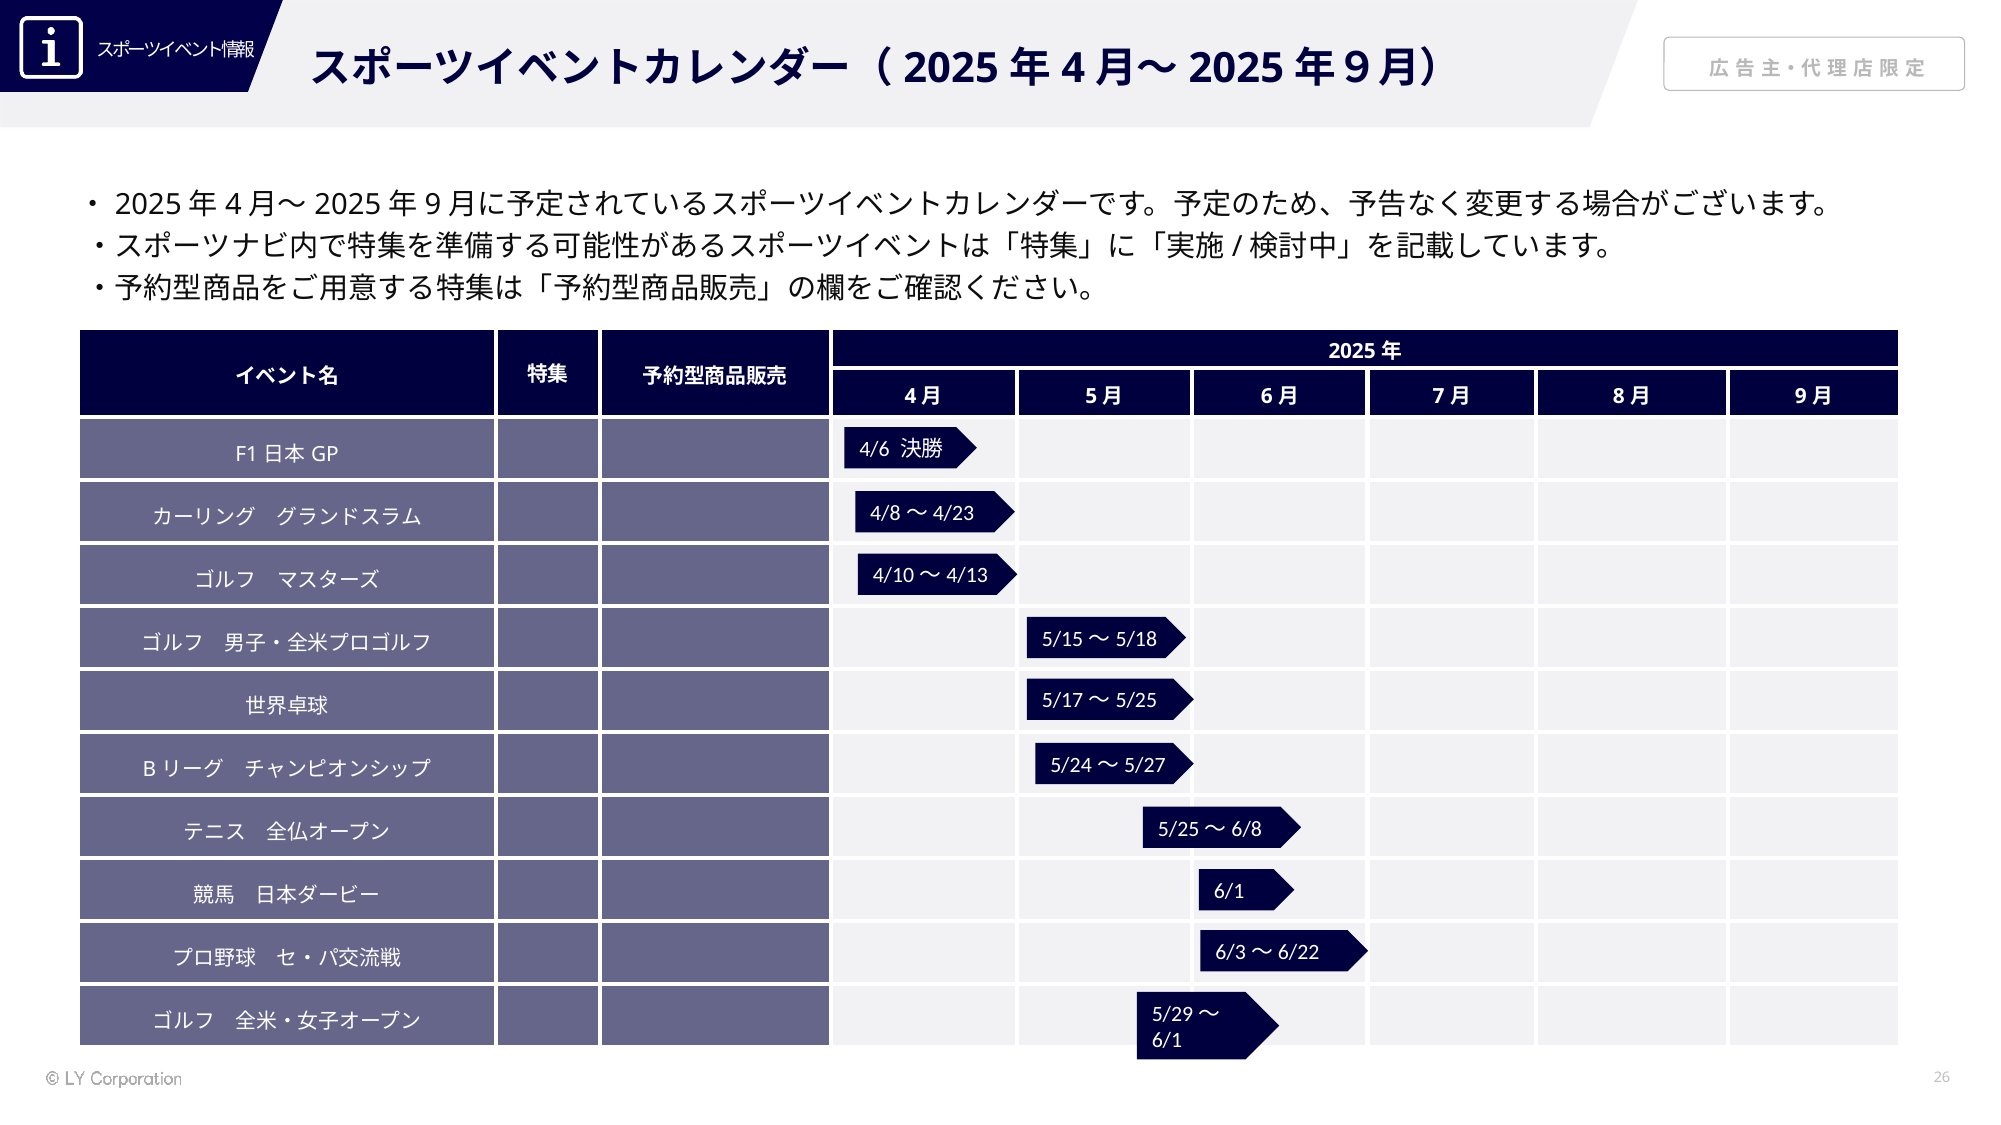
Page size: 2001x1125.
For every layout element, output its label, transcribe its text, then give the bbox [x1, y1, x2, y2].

table_cell [1194, 986, 1365, 1045]
table_cell [1019, 671, 1190, 730]
table_cell [1370, 734, 1534, 793]
table_cell [1370, 986, 1534, 1045]
table_cell プロ野球 セ・パ交流戦 [80, 923, 494, 982]
table_cell カーリング グランドスラム [80, 482, 494, 541]
table_cell [833, 734, 1015, 793]
table_cell [498, 482, 598, 541]
table_cell 9月 [1730, 370, 1898, 415]
table_cell [1370, 482, 1534, 541]
table_cell [602, 545, 829, 604]
table_cell 8月 [1538, 370, 1726, 415]
table_cell [1370, 797, 1534, 856]
table_cell [1538, 986, 1726, 1045]
table_cell [1370, 545, 1534, 604]
text_box 5/24〜5/27 [1035, 742, 1194, 785]
table_cell [1019, 545, 1190, 604]
table_cell [498, 608, 598, 667]
table_cell ゴルフ 男子・全米プロゴルフ [80, 608, 494, 667]
table_cell [602, 923, 829, 982]
table_cell [1019, 734, 1190, 793]
table_cell [1538, 545, 1726, 604]
table_cell [498, 419, 598, 478]
table_cell [1194, 419, 1365, 478]
text_box 4/6 決勝 [844, 427, 977, 469]
table_cell [498, 671, 598, 730]
table_cell テニス 全仏オープン [80, 797, 494, 856]
table_cell [1019, 860, 1190, 919]
table_header 2025年 [833, 330, 1898, 366]
table_cell [1538, 482, 1726, 541]
text_box 5/15～5/18 [1026, 616, 1187, 659]
table_cell [1019, 797, 1190, 856]
table_cell [1194, 797, 1365, 856]
table_cell 4月 [833, 370, 1015, 415]
table_cell [602, 482, 829, 541]
table_cell 7月 [1370, 370, 1534, 415]
table_cell 世界卓球 [80, 671, 494, 730]
table_cell [498, 545, 598, 604]
table_cell [1019, 608, 1190, 667]
text_box 6/1 [1198, 869, 1295, 911]
picture [46, 1071, 181, 1088]
table_cell [833, 986, 1015, 1045]
table_cell [1730, 419, 1898, 478]
table_cell [498, 797, 598, 856]
table_cell [833, 671, 1015, 730]
table_cell [602, 860, 829, 919]
table_cell [1019, 482, 1190, 541]
table_cell [1019, 986, 1190, 1045]
table_cell [1730, 545, 1898, 604]
table_cell [833, 419, 1015, 478]
table_cell [498, 734, 598, 793]
text_box 4/10～4/13 [857, 553, 1018, 595]
table_cell 6月 [1194, 370, 1365, 415]
table_cell [602, 734, 829, 793]
table_cell [602, 797, 829, 856]
table_cell [602, 608, 829, 667]
table_cell [1194, 671, 1365, 730]
table_cell [602, 419, 829, 478]
table_cell [498, 923, 598, 982]
table_cell [1730, 797, 1898, 856]
text_box 6/3～6/22 [1200, 930, 1369, 972]
table_cell ゴルフ 全米・女子オープン [80, 986, 494, 1045]
table_cell [1538, 860, 1726, 919]
table_cell [1730, 671, 1898, 730]
table_header 特集 [498, 330, 598, 415]
table_cell [833, 860, 1015, 919]
table_cell [1730, 860, 1898, 919]
text_box 5/29～6/1 [1136, 991, 1280, 1060]
table_cell [1194, 482, 1365, 541]
table_cell [1730, 923, 1898, 982]
table_cell [1730, 608, 1898, 667]
text_box 5/25〜6/8 [1142, 806, 1302, 848]
table_cell [1370, 671, 1534, 730]
list スポーツイベントカレンダー（2025年4月～2025年９月） [309, 41, 1645, 97]
table_cell [1194, 608, 1365, 667]
table_cell [1194, 545, 1365, 604]
list スポーツイベント情報 [92, 13, 270, 81]
table_cell [498, 860, 598, 919]
table_header イベント名 [80, 330, 494, 415]
text_box 4/8〜4/23 [855, 491, 1015, 533]
table_cell [1538, 797, 1726, 856]
table_cell [1538, 923, 1726, 982]
table_cell [1194, 923, 1365, 982]
table_cell [1538, 419, 1726, 478]
table_cell [833, 482, 1015, 541]
table_cell [1019, 419, 1190, 478]
table_cell [833, 797, 1015, 856]
table_cell [1538, 671, 1726, 730]
table_cell [498, 986, 598, 1045]
table_cell [833, 545, 1015, 604]
table_cell Bリーグ チャンピオンシップ [80, 734, 494, 793]
table_cell [1538, 734, 1726, 793]
text_box 5/17～5/25 [1026, 678, 1194, 720]
table_header 予約型商品販売 [602, 330, 829, 415]
table_cell [1194, 860, 1365, 919]
table_cell [1370, 923, 1534, 982]
table_cell 競馬 日本ダービー [80, 860, 494, 919]
table_cell ゴルフ マスターズ [80, 545, 494, 604]
table_cell [1730, 482, 1898, 541]
text_box ・2025年4月～2025年9月に予定されているスポーツイベントカレンダーです。予定のため、予告なく変更する場合がございます。 ・スポーツナビ内で特集を準備する可能性があるスポーツイベントは「特集」に「実施/検討中」を記載しています。 ・予約型商品をご用意する特集は「予約型商品販売」の欄をご確認ください。 [78, 178, 1922, 305]
table_cell [1730, 734, 1898, 793]
table_cell [602, 671, 829, 730]
table_cell 5月 [1019, 370, 1190, 415]
table_cell [1194, 734, 1365, 793]
table_cell [1538, 608, 1726, 667]
table_cell [1370, 860, 1534, 919]
table_cell F1日本GP [80, 419, 494, 478]
picture [9, 5, 92, 87]
table_cell [1730, 986, 1898, 1045]
table_cell [602, 986, 829, 1045]
table_cell [1019, 923, 1190, 982]
table_cell [833, 923, 1015, 982]
table_cell [1370, 608, 1534, 667]
table_cell [1370, 419, 1534, 478]
table_cell [833, 608, 1015, 667]
